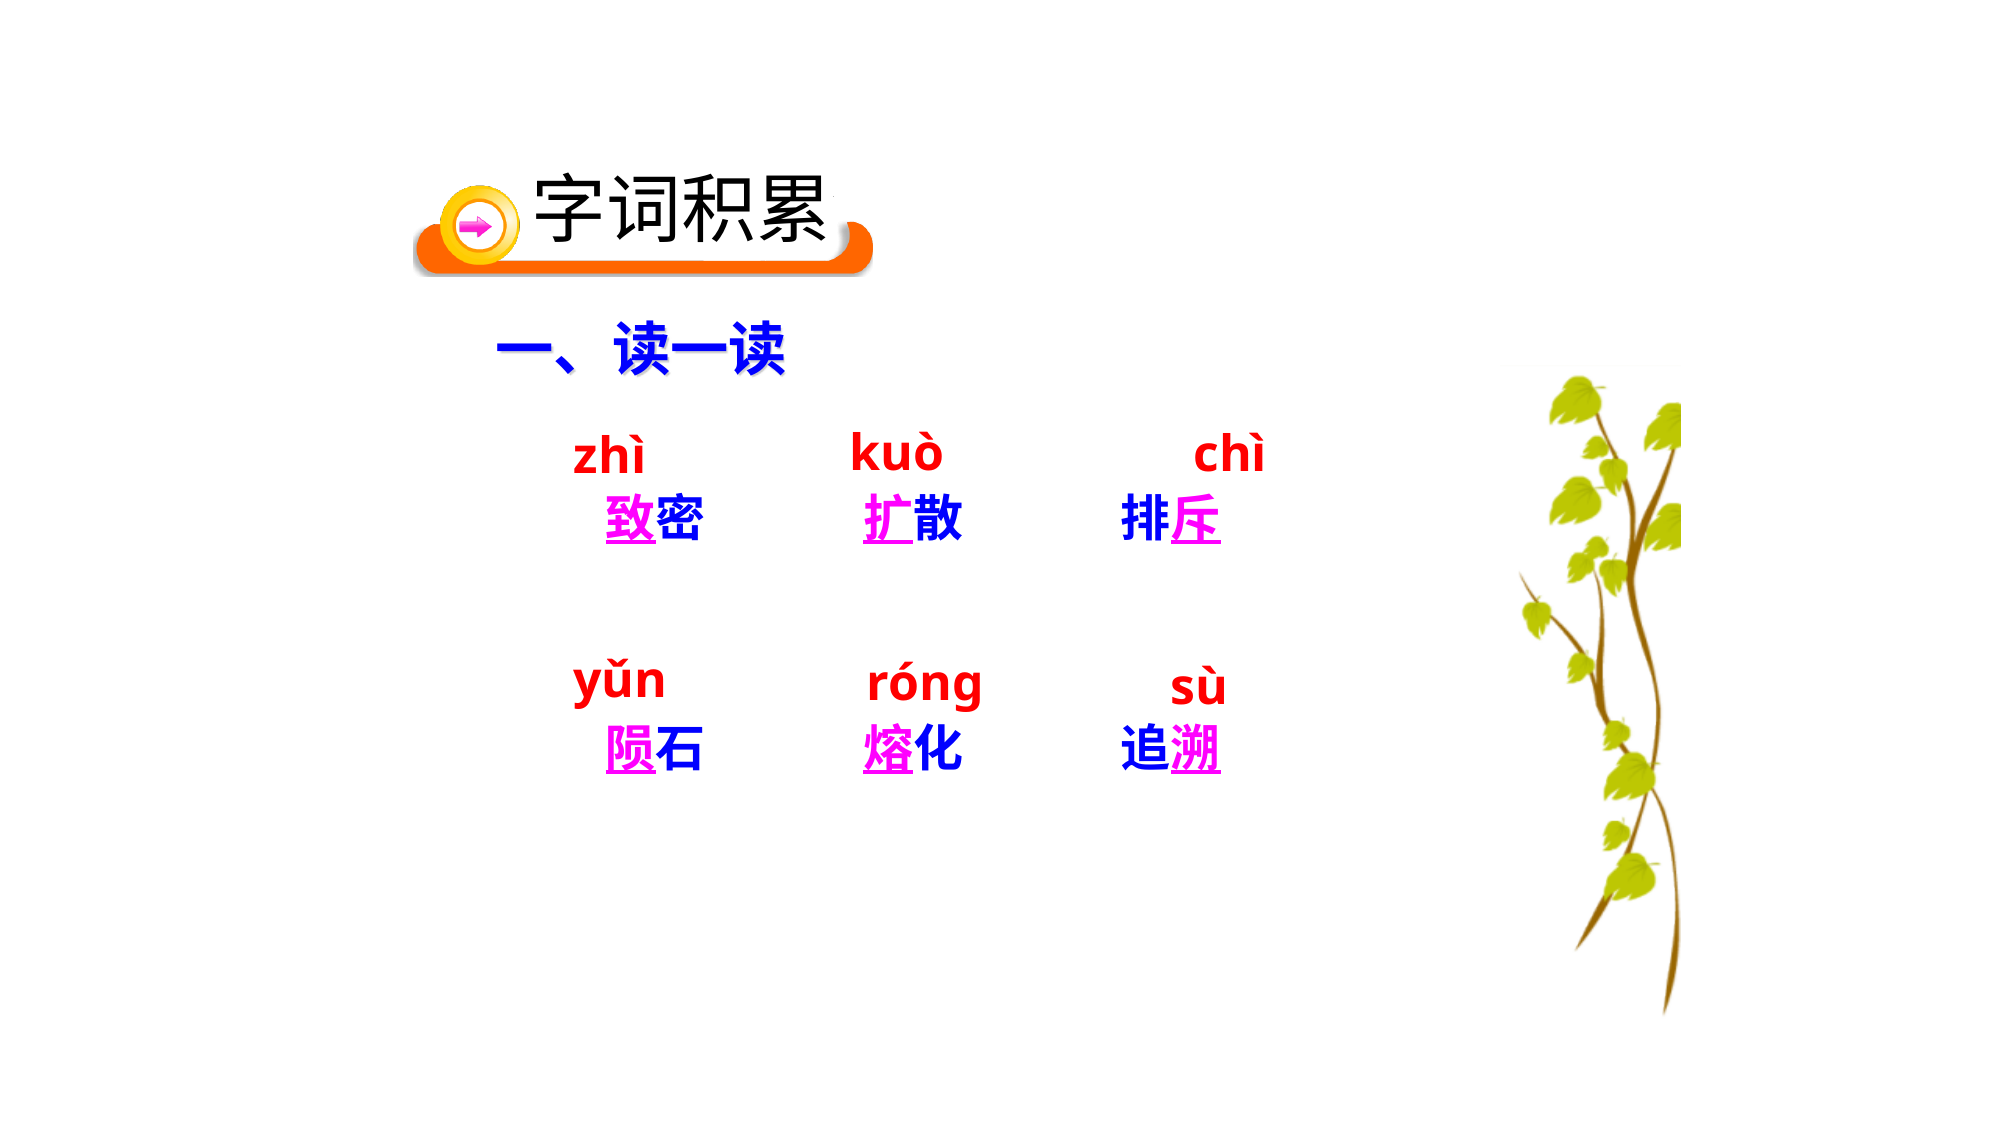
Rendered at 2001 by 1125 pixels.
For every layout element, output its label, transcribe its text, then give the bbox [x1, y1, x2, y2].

text_box yǔn [558, 610, 683, 716]
picture [412, 170, 874, 279]
text_box sù [1155, 616, 1243, 722]
picture [1500, 365, 1681, 1026]
text_box 一、读一读 [429, 304, 854, 390]
text_box zhì [559, 386, 662, 492]
text_box rónɡ [852, 613, 1040, 719]
text_box 致密 扩散 排斥 陨石 熔化 追溯 [590, 448, 1236, 784]
text_box kuò [835, 383, 960, 488]
text_box chì [1178, 384, 1282, 490]
